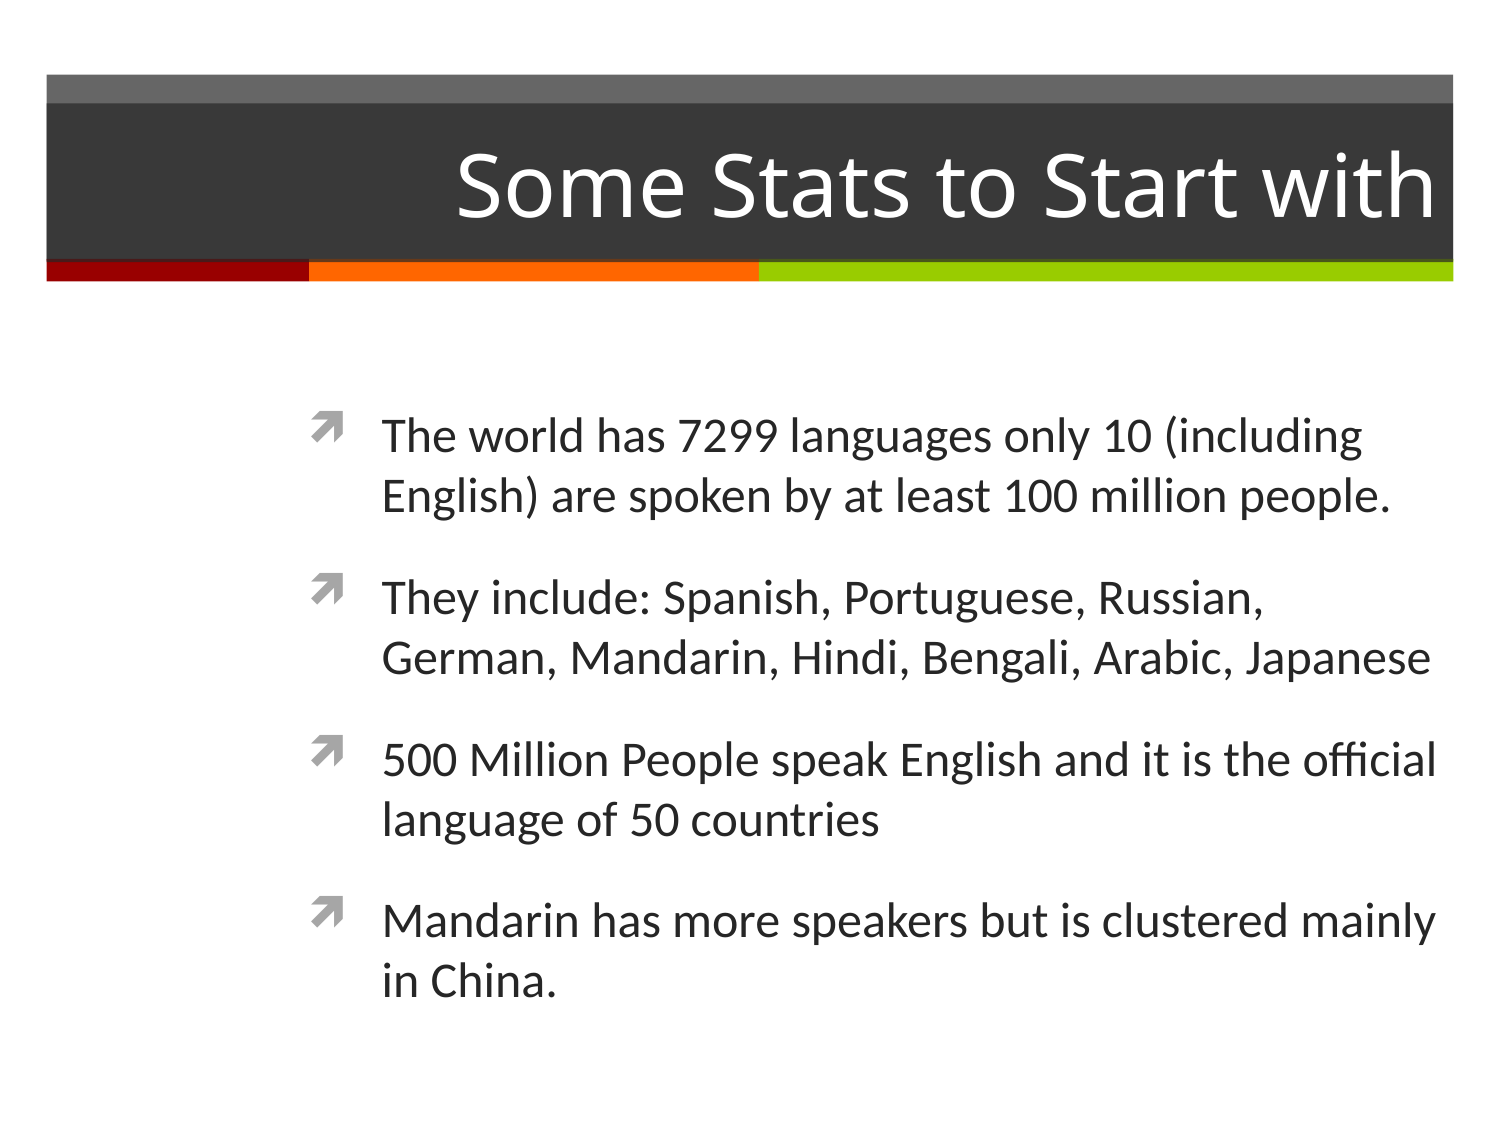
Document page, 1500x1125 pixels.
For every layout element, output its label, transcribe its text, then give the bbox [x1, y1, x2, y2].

title Some Stats to Start with [46, 103, 1454, 263]
list The world has 7299 languages only 10 (including English) are spoken by at least 100 million people. They include: Spanish, Portuguese, Russian, German, Mandarin, Hindi, Bengali, Arabic, Japanese 500 Million People speak English and it is the official language of 50 countries Mandarin has more speakers but is clustered mainly in China. [292, 395, 1454, 1051]
